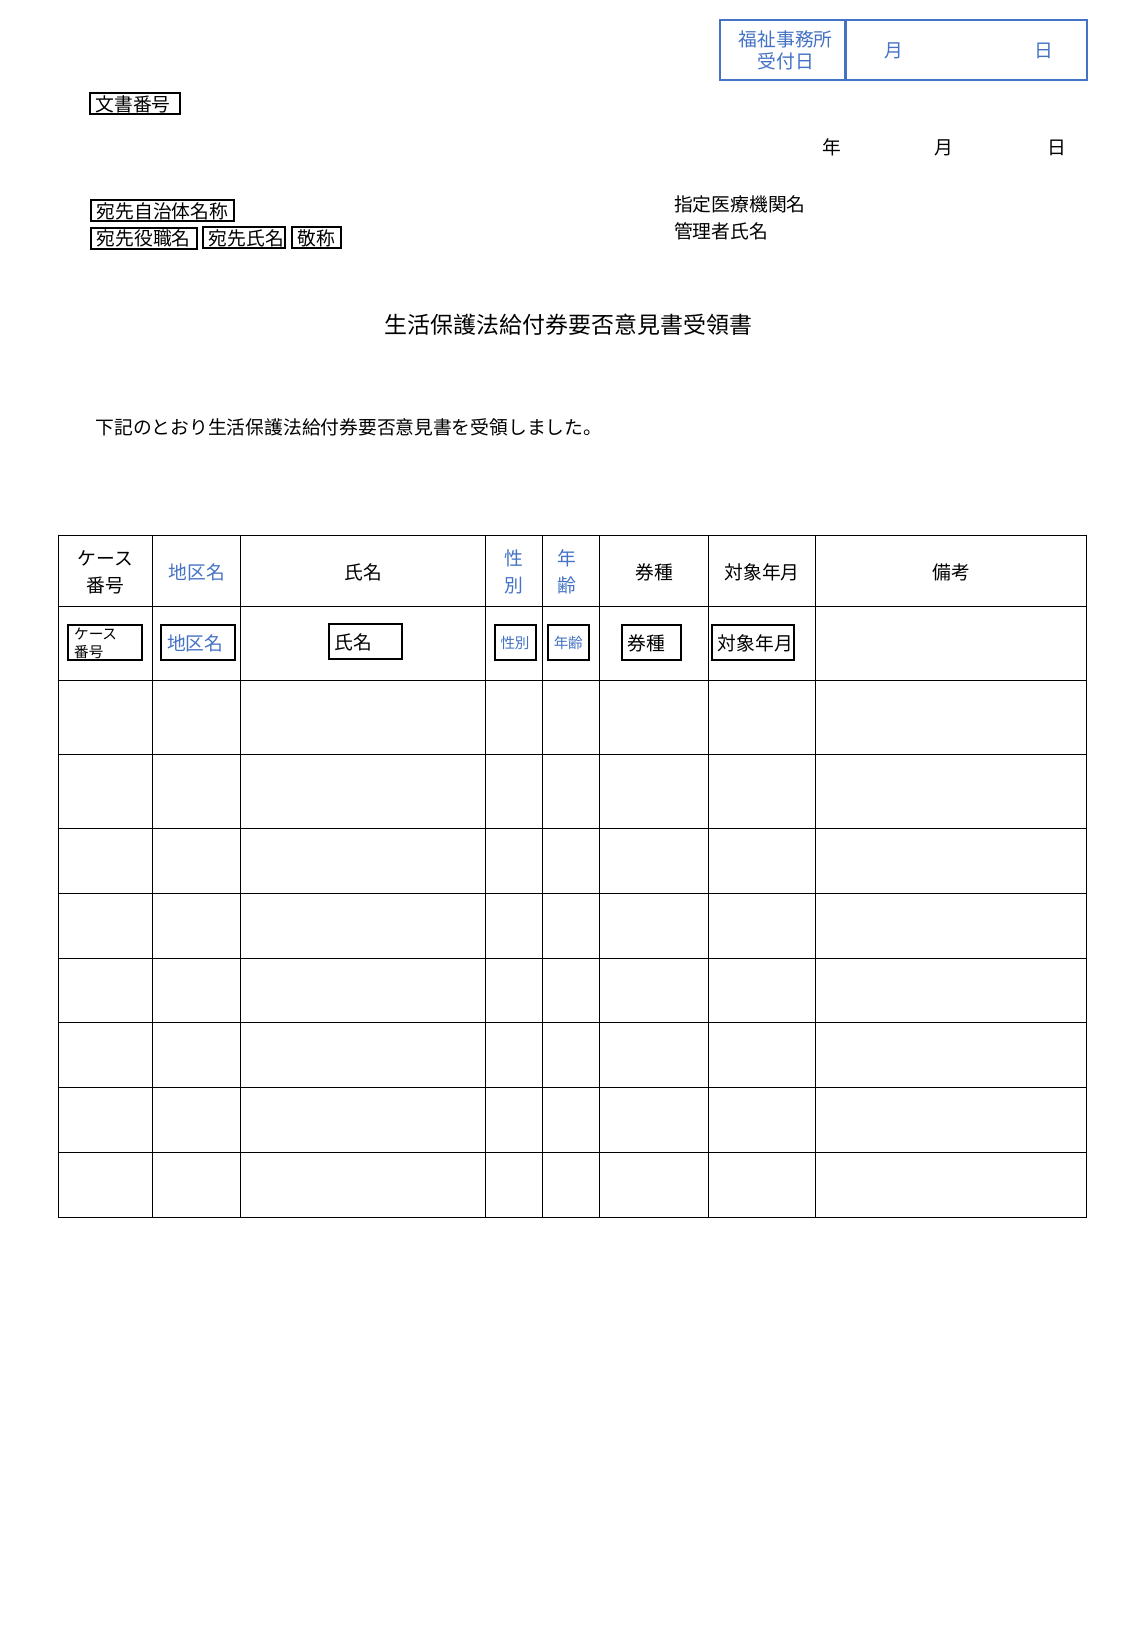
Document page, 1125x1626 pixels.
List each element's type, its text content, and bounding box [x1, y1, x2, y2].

table_cell [543, 959, 599, 1022]
table_cell [816, 1023, 1086, 1087]
table_cell [241, 1153, 485, 1217]
table_cell [543, 607, 599, 680]
text_box 年齢 [547, 624, 590, 661]
table_cell [816, 829, 1086, 893]
text_box 年 月 日 [815, 133, 1005, 162]
table_cell [543, 894, 599, 958]
table_cell [600, 1088, 708, 1152]
table_cell [709, 1023, 815, 1087]
text_box 管理者氏名 [667, 220, 776, 243]
text_box 指定医療機関名 [667, 192, 811, 215]
table_cell [486, 755, 542, 828]
table_cell [486, 1023, 542, 1087]
table_cell [543, 755, 599, 828]
table_cell [816, 1088, 1086, 1152]
table_cell [486, 829, 542, 893]
table_cell [543, 681, 599, 754]
table_cell [486, 1153, 542, 1217]
table_cell [600, 829, 708, 893]
table_cell [486, 607, 542, 680]
table_cell [59, 1153, 152, 1217]
table_cell [153, 1088, 240, 1152]
text_box ケース 番号 [67, 624, 143, 661]
table_cell [709, 959, 815, 1022]
table_cell [153, 959, 240, 1022]
table_cell [709, 829, 815, 893]
table_cell [59, 829, 152, 893]
text_box 下記のとおり生活保護法給付券要否意見書を受領しました。 [89, 415, 1037, 438]
table_cell [600, 894, 708, 958]
text_box 氏名 [328, 623, 403, 660]
table_cell [543, 1088, 599, 1152]
table_cell [486, 959, 542, 1022]
table_cell [486, 894, 542, 958]
table_cell [153, 894, 240, 958]
table_cell [153, 1153, 240, 1217]
table_cell [600, 755, 708, 828]
table_header 券種 [600, 536, 708, 606]
table_cell [153, 755, 240, 828]
table_cell [59, 959, 152, 1022]
table_cell [543, 1153, 599, 1217]
table_cell [241, 755, 485, 828]
table_cell [241, 681, 485, 754]
table_cell [816, 959, 1086, 1022]
table_cell [709, 894, 815, 958]
table_cell [153, 1023, 240, 1087]
table_cell [600, 681, 708, 754]
table_cell [153, 829, 240, 893]
text_box 券種 [621, 624, 682, 661]
table_cell [241, 959, 485, 1022]
table_cell [59, 755, 152, 828]
table_header ケース番号 [59, 536, 152, 606]
table_cell [59, 1088, 152, 1152]
table_header 年齢 [543, 536, 599, 606]
table_cell [241, 607, 485, 680]
table_cell [543, 1023, 599, 1087]
table_cell [816, 755, 1086, 828]
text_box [90, 200, 342, 249]
table_header 性別 [486, 536, 542, 606]
table_cell [600, 607, 708, 680]
table_cell [59, 894, 152, 958]
table_header 対象年月 [709, 536, 815, 606]
table_cell [816, 1153, 1086, 1217]
table_cell [153, 681, 240, 754]
table_cell [241, 894, 485, 958]
text_box 生活保護法給付券要否意見書受領書 [96, 302, 1042, 346]
table_cell [600, 959, 708, 1022]
table_header 氏名 [241, 536, 485, 606]
table_cell [600, 1023, 708, 1087]
text_box 性別 [494, 624, 537, 661]
table_cell [241, 1023, 485, 1087]
table_cell [241, 1088, 485, 1152]
text_box 地区名 [160, 624, 236, 661]
table_cell [709, 1153, 815, 1217]
text_box 対象年月 [711, 624, 795, 661]
table_header 地区名 [153, 536, 240, 606]
table_cell [59, 681, 152, 754]
table_cell [59, 607, 152, 680]
table_cell [709, 607, 815, 680]
table_cell [600, 1153, 708, 1217]
table_cell [709, 681, 815, 754]
table_cell [816, 681, 1086, 754]
text_box 文書番号 [89, 92, 181, 115]
table_cell [153, 607, 240, 680]
table_cell [816, 607, 1086, 680]
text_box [720, 19, 1087, 80]
table_cell [486, 681, 542, 754]
table_header 備考 [816, 536, 1086, 606]
table_cell [59, 1023, 152, 1087]
table_cell [241, 829, 485, 893]
table_cell [709, 1088, 815, 1152]
table_cell [543, 829, 599, 893]
table_cell [816, 894, 1086, 958]
table_cell [709, 755, 815, 828]
table_cell [486, 1088, 542, 1152]
